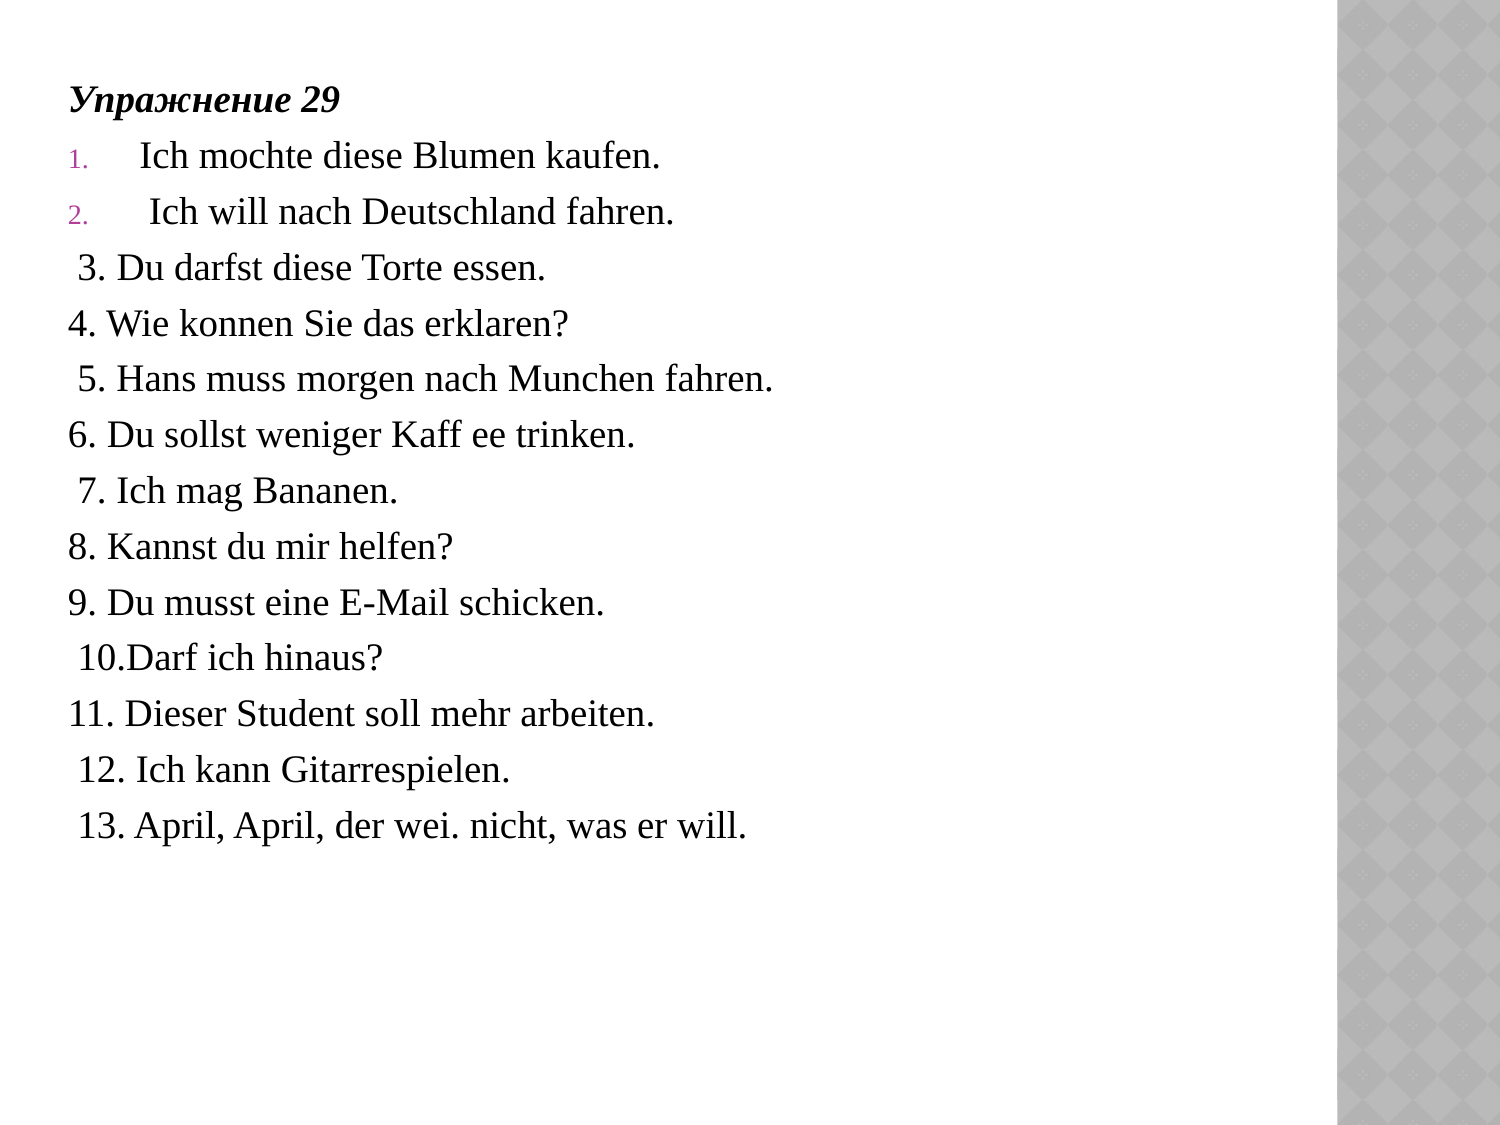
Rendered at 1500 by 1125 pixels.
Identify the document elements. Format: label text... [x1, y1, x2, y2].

list Упражнение 29 Ich mochte diese Blumen kaufen. Ich will nach Deutschland fahren. 3. Du darfst diese Torte essen. 4. Wie konnen Sie das erklaren? 5. Hans muss morgen nach Munchen fahren. 6. Du sollst weniger Kaff ee trinken. 7. Ich mag Bananen. 8. Kannst du mir helfen? 9. Du musst eine E-Mail schicken. 10.Darf ich hinaus? 11. Dieser Student soll mehr arbeiten. 12. Ich kann Gitarrespielen. 13. April, April, der wei. nicht, was er will. [53, 66, 1241, 862]
